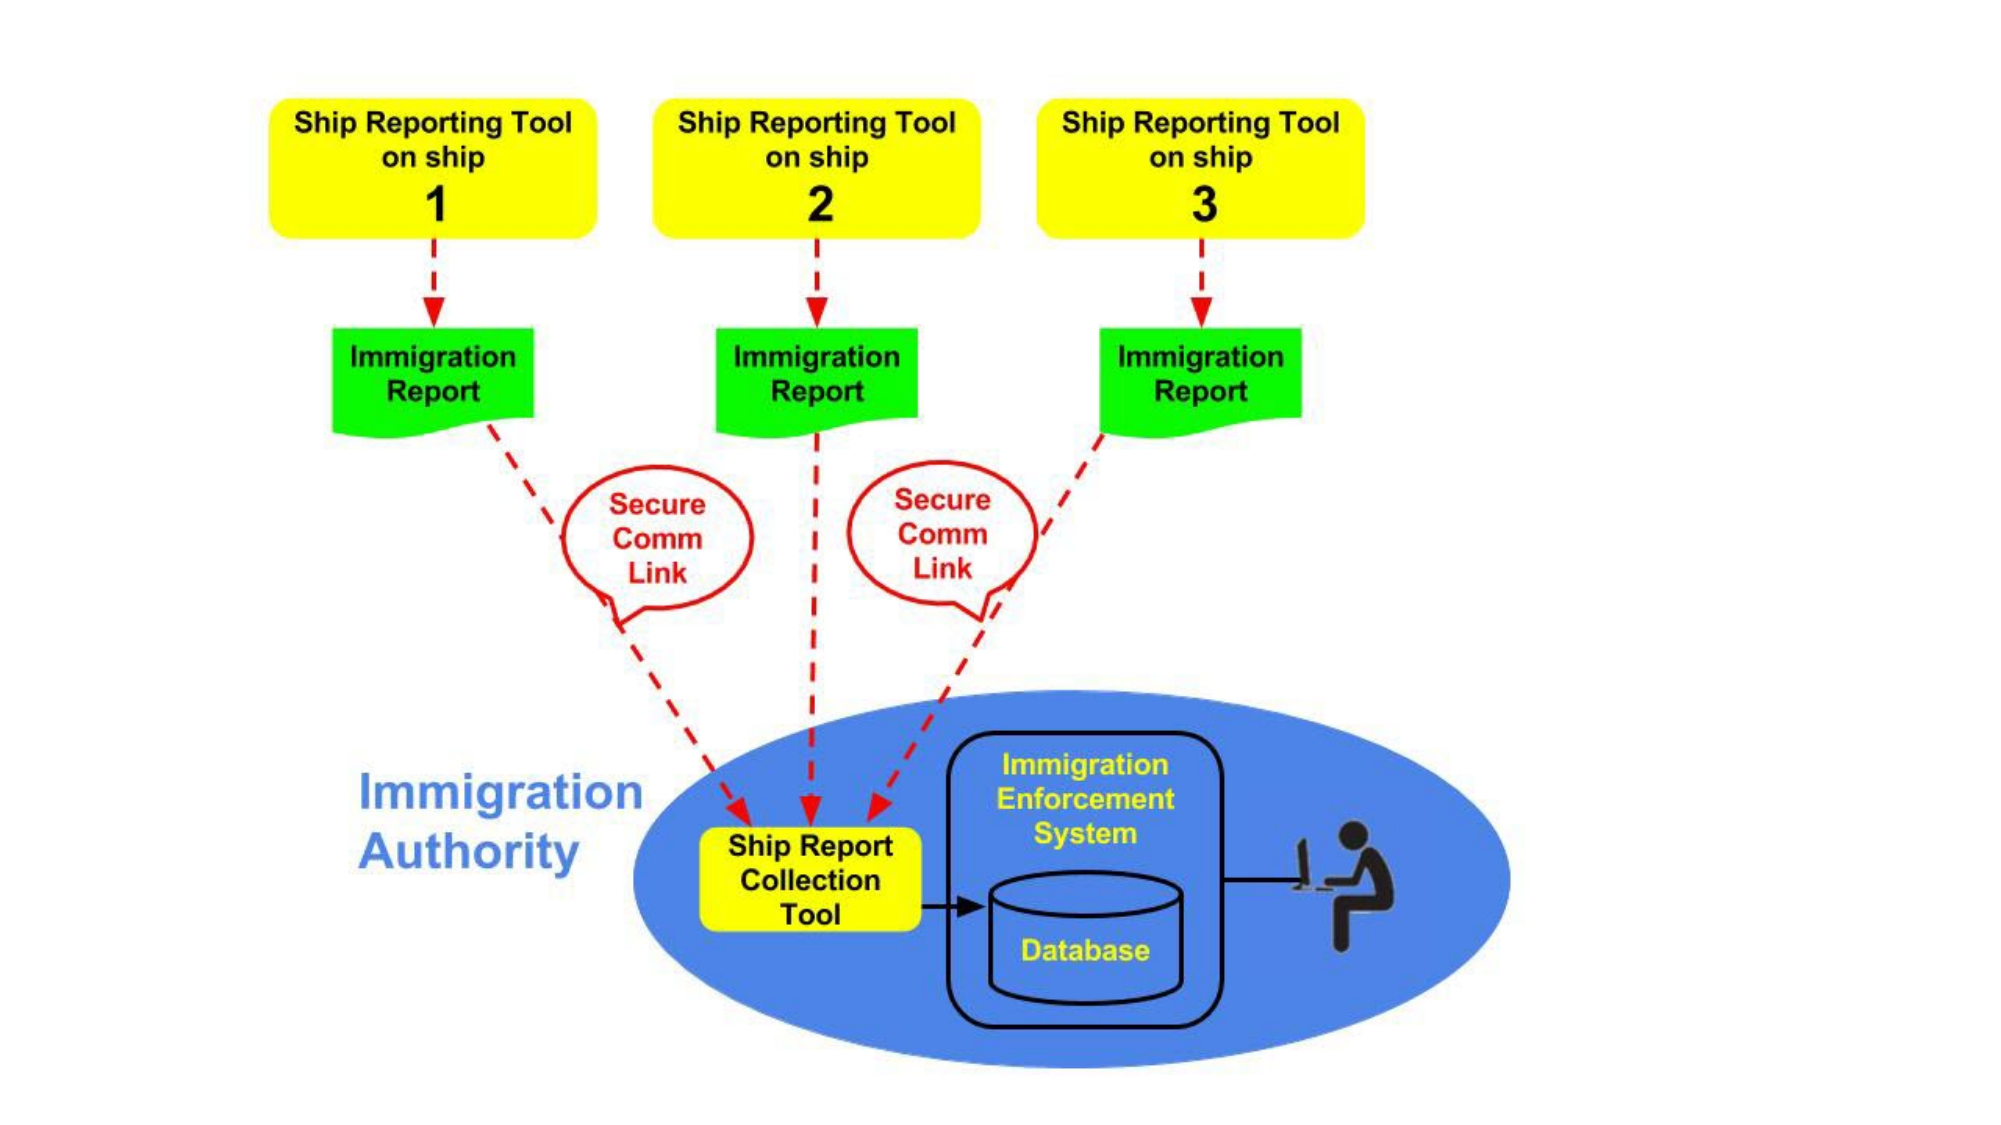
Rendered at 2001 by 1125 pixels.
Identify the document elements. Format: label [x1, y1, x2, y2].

picture [249, 0, 1750, 1125]
